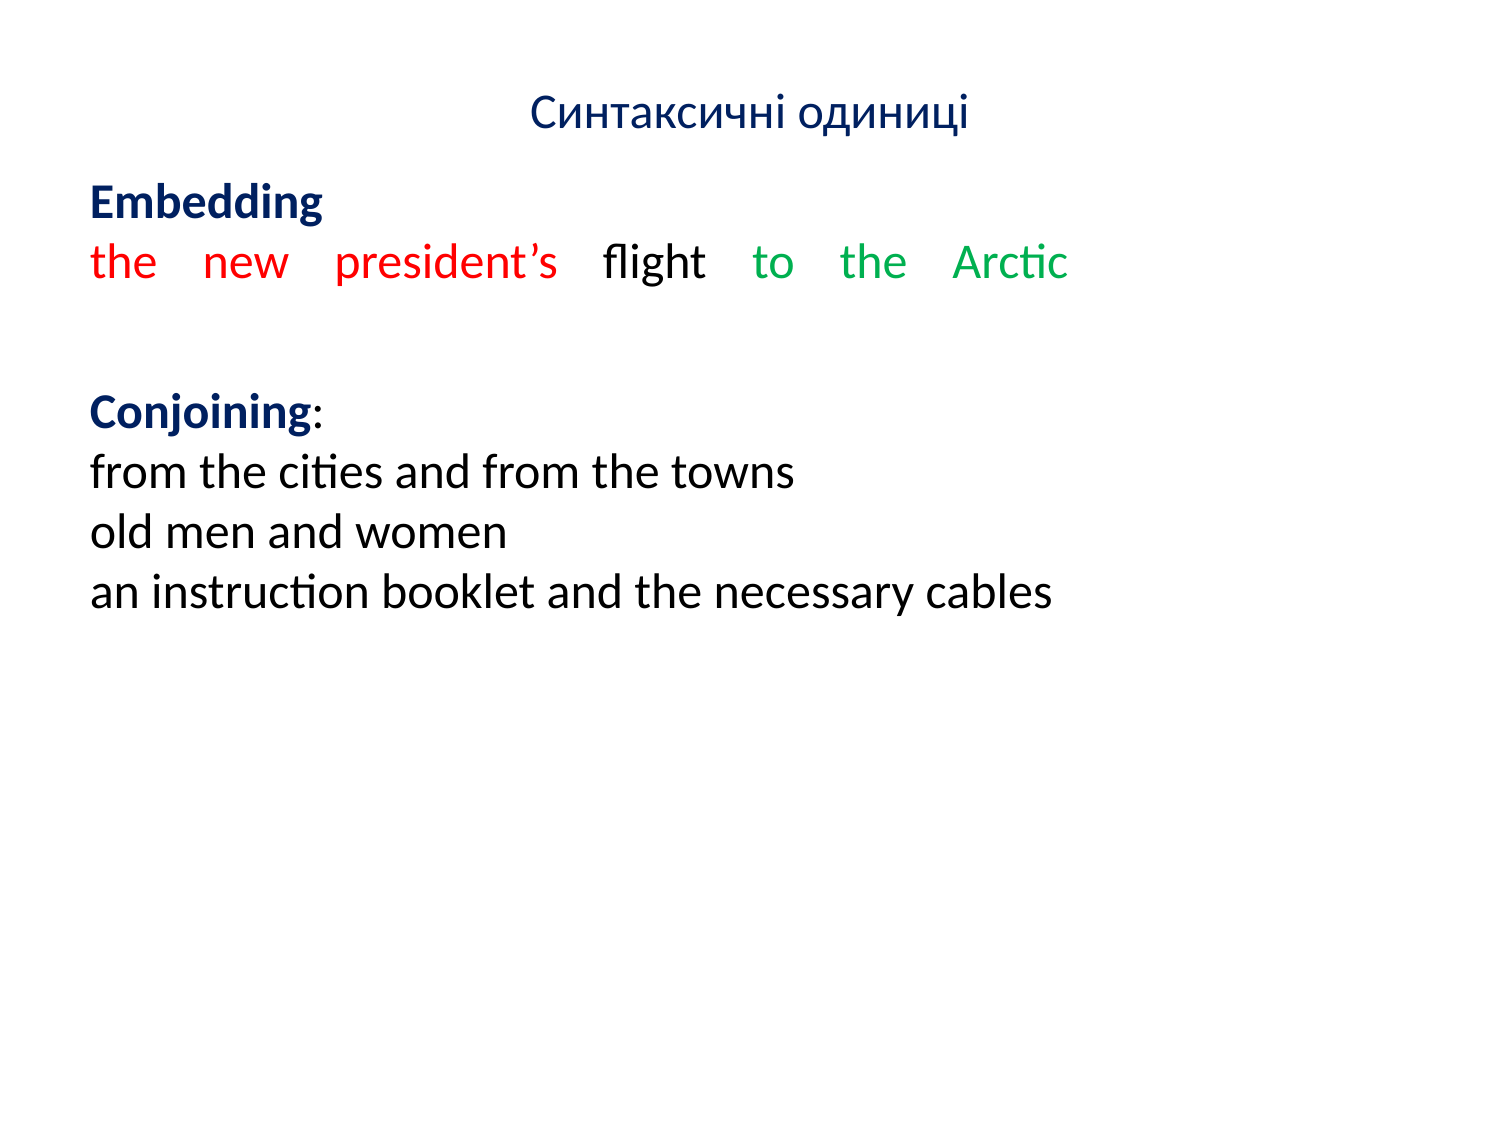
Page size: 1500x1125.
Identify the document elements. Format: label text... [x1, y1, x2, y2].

text_box Embedding the new president’s flight to the Arctic Conjoining: from the cities and from the towns old men and women an instruction booklet and the necessary cables [75, 160, 1425, 1071]
text_box Синтаксичні одиниці [75, 45, 1425, 160]
